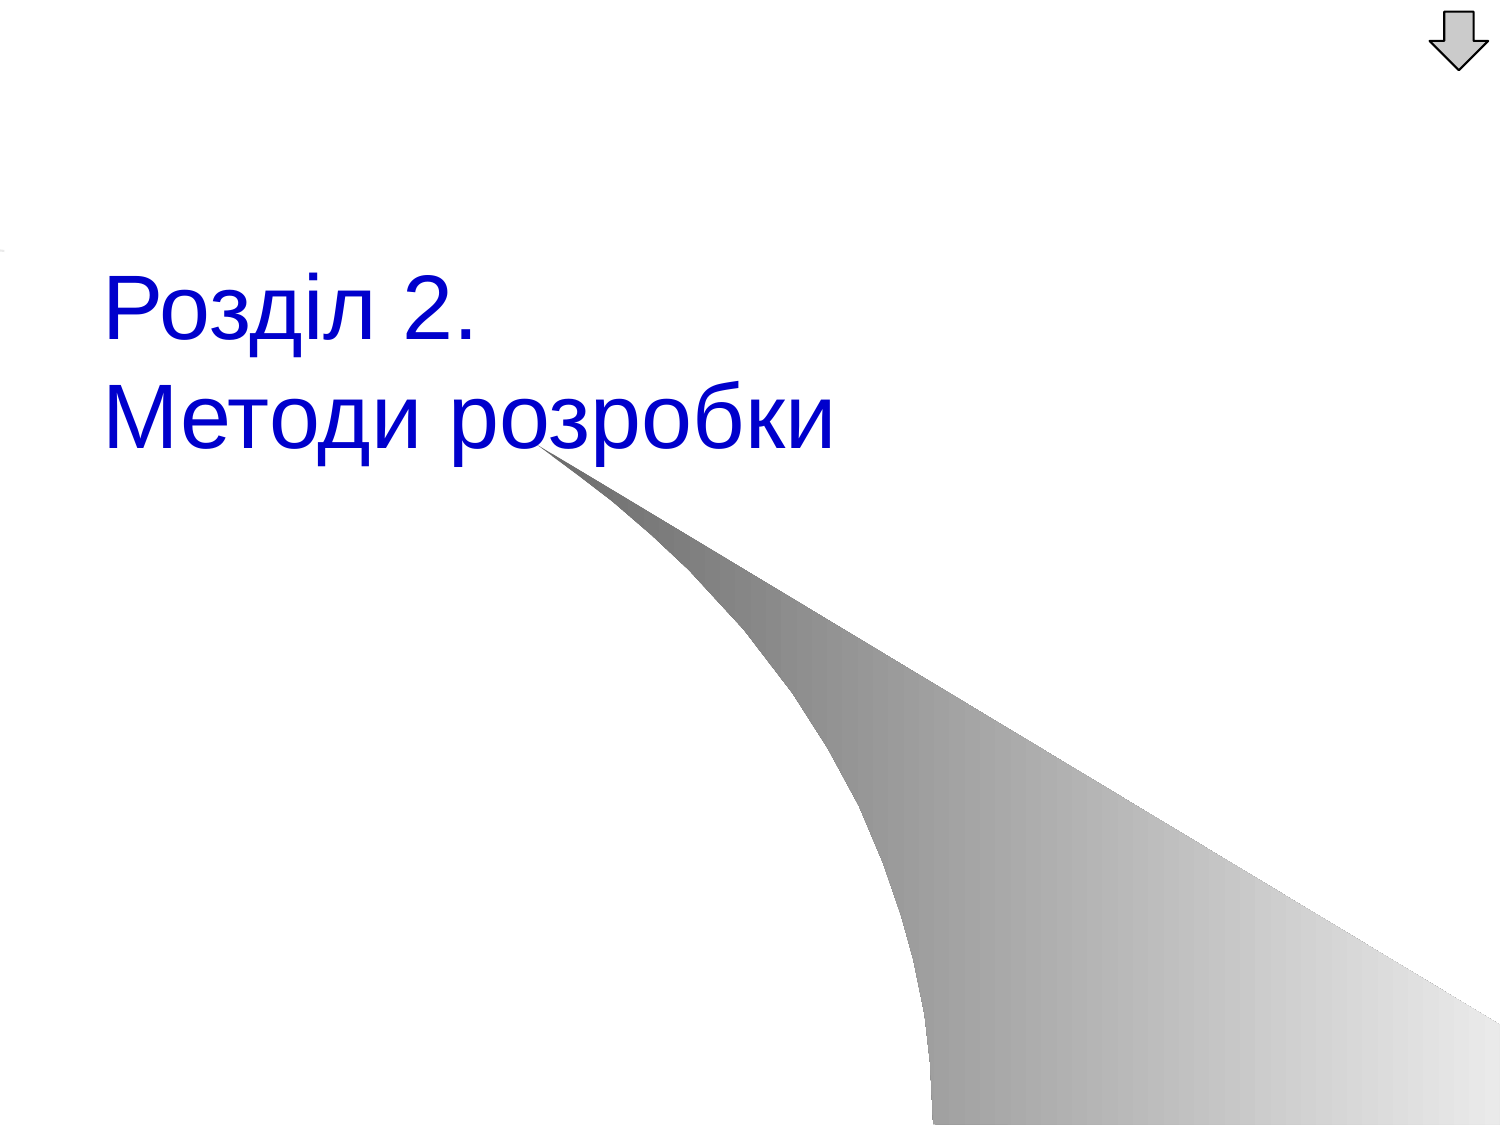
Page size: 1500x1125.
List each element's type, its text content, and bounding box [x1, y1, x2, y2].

title Розділ 2. Методи розробки [87, 287, 1438, 476]
text_box [1429, 11, 1489, 71]
